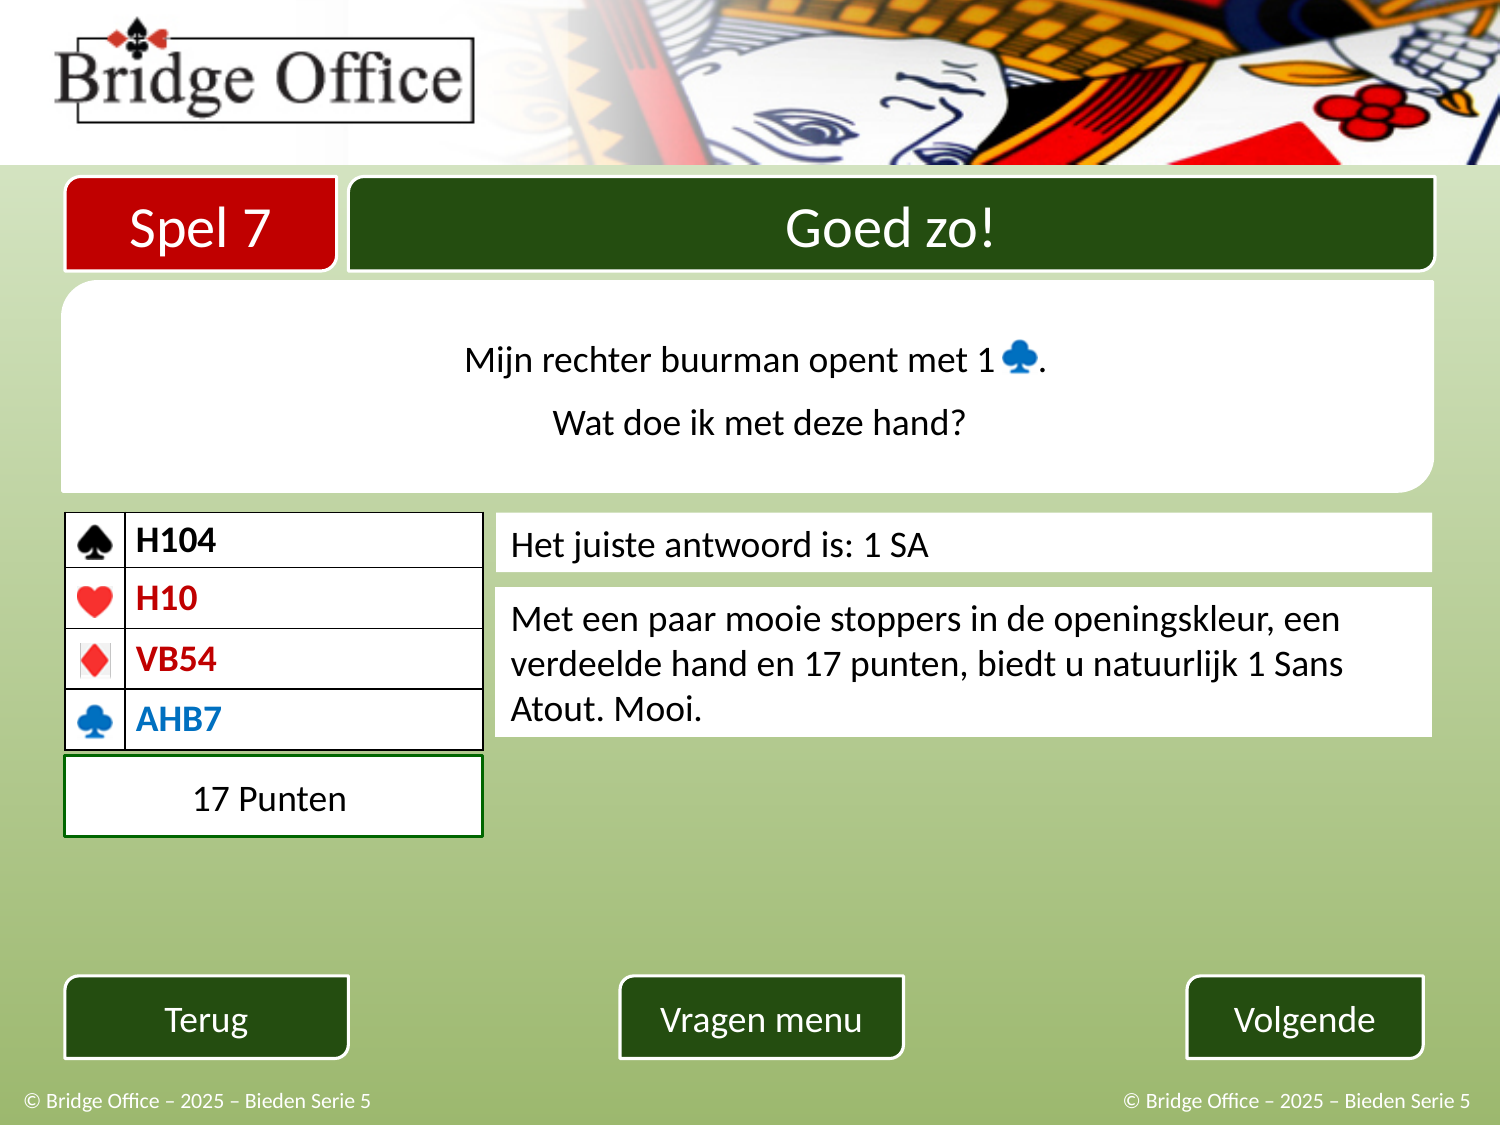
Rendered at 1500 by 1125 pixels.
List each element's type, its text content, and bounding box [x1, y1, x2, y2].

picture [1001, 339, 1038, 375]
table_cell AHB7 [126, 690, 482, 749]
picture [77, 585, 114, 618]
text_box Het juiste antwoord is: 1 SA [496, 512, 1433, 573]
picture [77, 643, 114, 679]
text_box Terug [63, 974, 350, 1061]
text_box Spel 7 [63, 179, 339, 273]
text_box Volgende [1185, 974, 1425, 1061]
table_cell [66, 629, 124, 688]
table_header H104 [126, 513, 482, 567]
table_header [66, 513, 124, 567]
text_box © Bridge Office – 2025 – Bieden Serie 5 [8, 1079, 393, 1121]
table_cell VB54 [126, 629, 482, 688]
text_box © Bridge Office – 2025 – Bieden Serie 5 [1107, 1079, 1500, 1121]
text_box Goed zo! [346, 179, 1437, 273]
picture [77, 524, 114, 561]
picture [0, 0, 1500, 166]
text_box 17 Punten [63, 754, 484, 838]
table_cell H10 [126, 568, 482, 628]
text_box Met een paar mooie stoppers in de openingskleur, een verdeelde hand en 17 punten, biedt u natuurlijk 1 Sans Atout. Mooi. [495, 587, 1432, 737]
text_box Wat doe ik met deze hand? [537, 390, 986, 451]
table_cell [66, 568, 124, 628]
table_cell [66, 690, 124, 749]
text_box [61, 280, 1435, 493]
text_box Vragen menu [618, 974, 906, 1061]
picture [77, 703, 114, 740]
text_box Mijn rechter buurman opent met 1 . [449, 327, 1075, 388]
